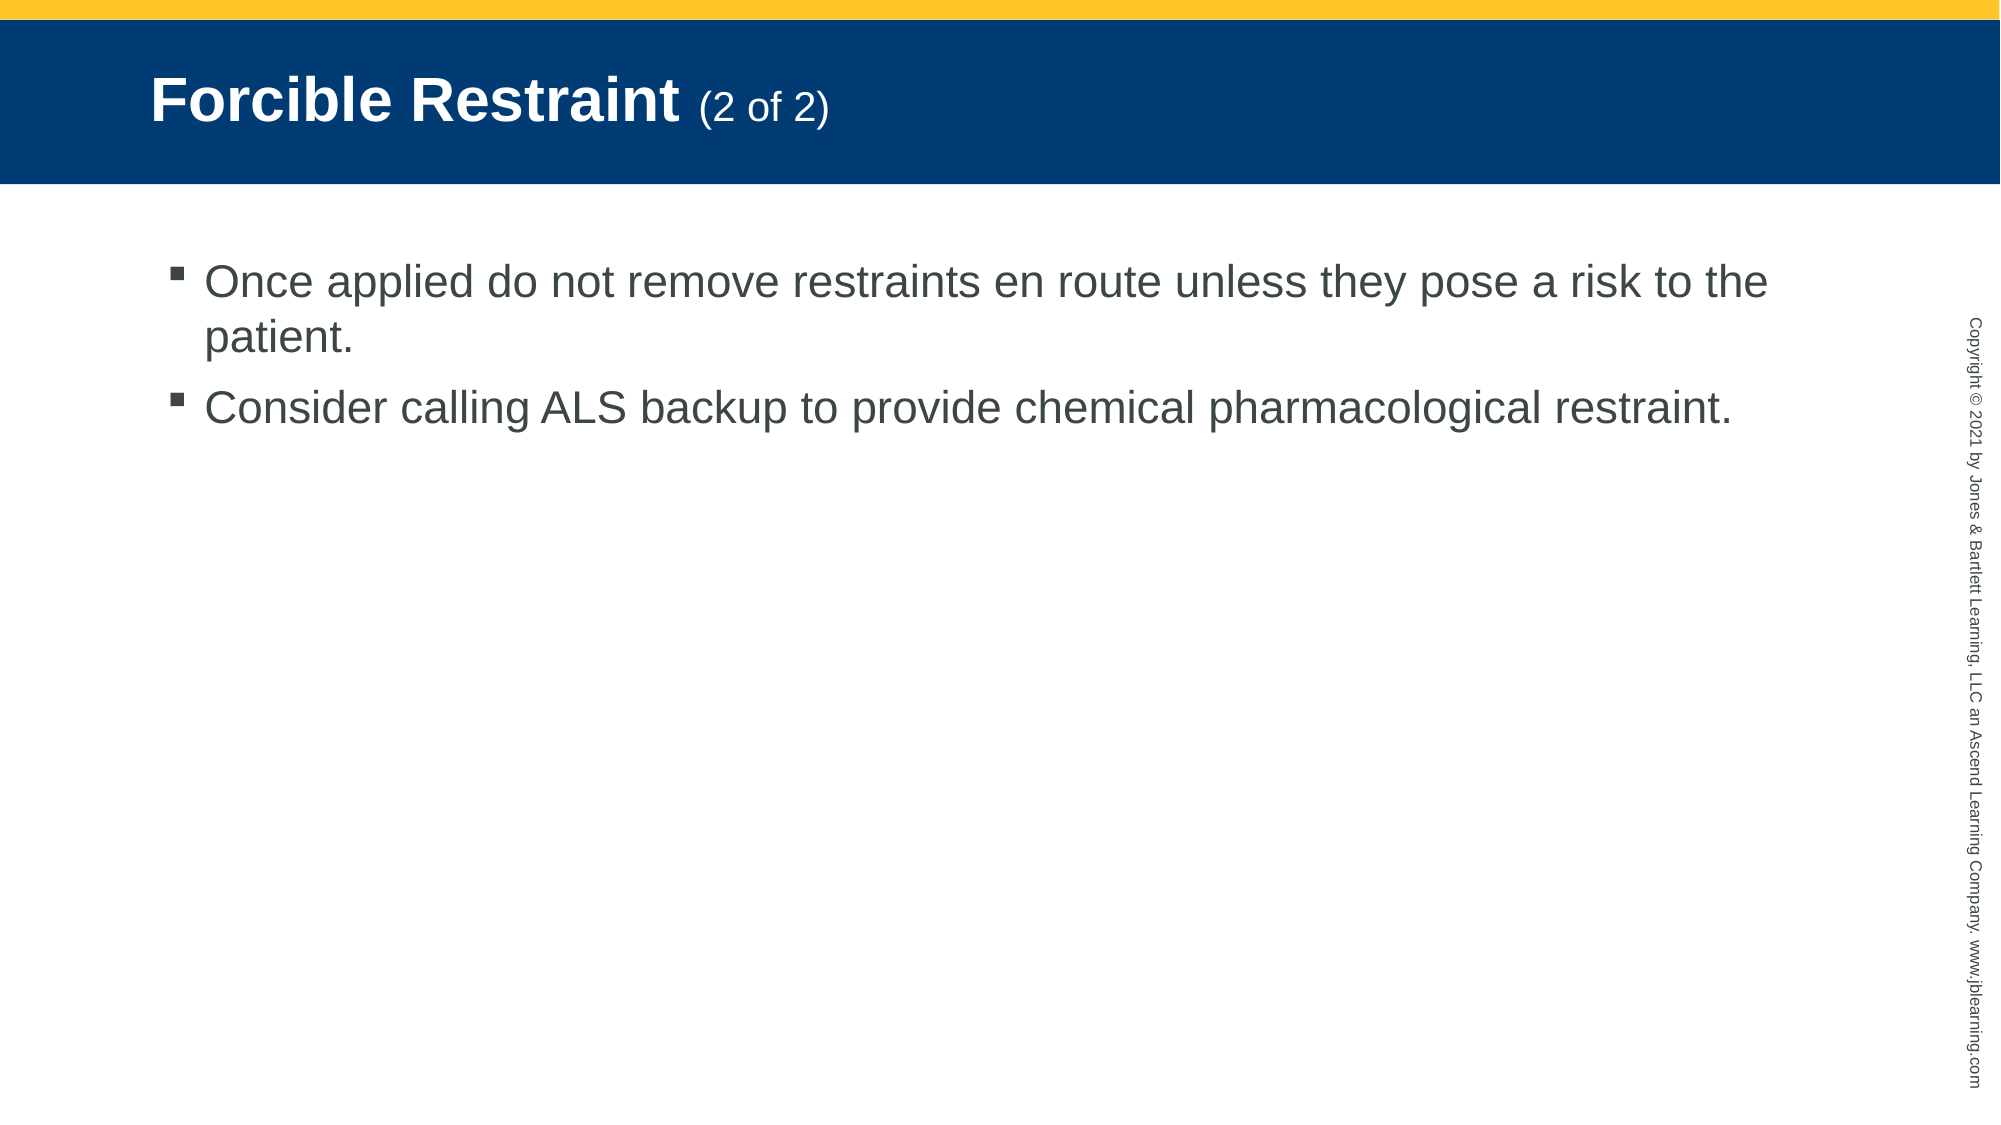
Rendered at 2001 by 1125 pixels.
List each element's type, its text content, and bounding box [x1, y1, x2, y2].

list Once applied do not remove restraints en route unless they pose a risk to the patient. Consider calling ALS backup to provide chemical pharmacological restraint. [151, 244, 1840, 1016]
title Forcible Restraint (2 of 2) [0, 19, 2000, 185]
